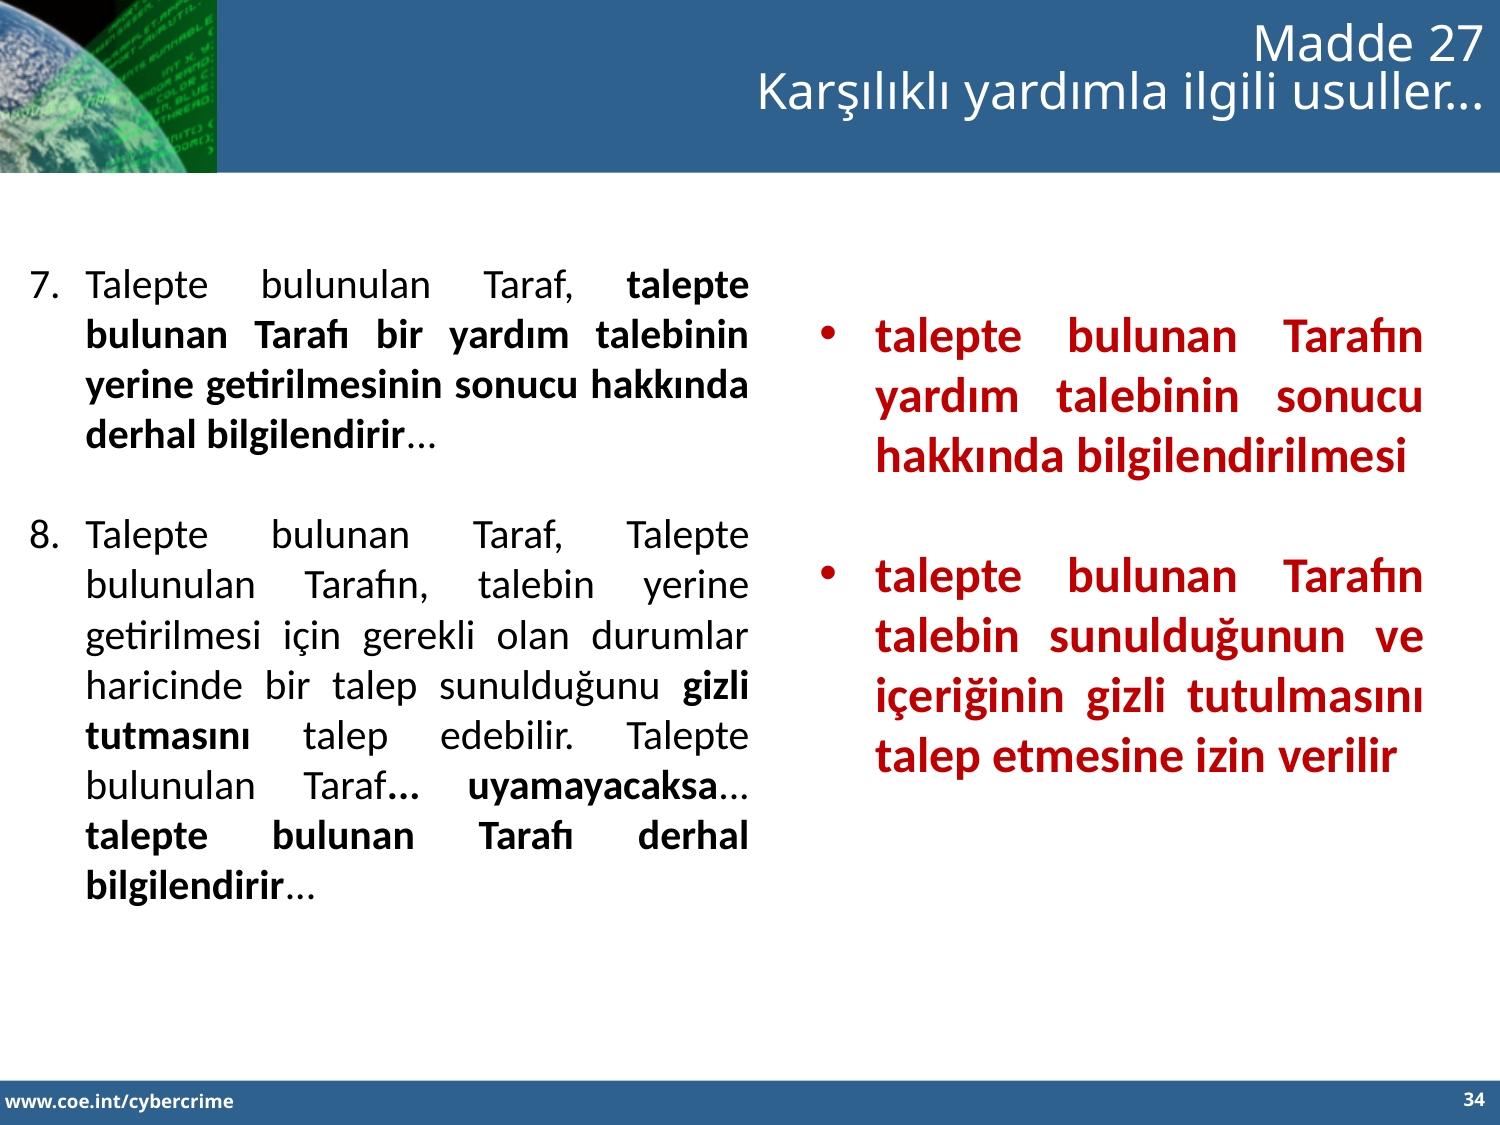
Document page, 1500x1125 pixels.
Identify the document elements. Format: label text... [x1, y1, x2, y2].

slide_number 34 [1149, 1079, 1500, 1125]
text_box Talepte bulunulan Taraf, talepte bulunan Tarafı bir yardım talebinin yerine getirilmesinin sonucu hakkında derhal bilgilendirir... Talepte bulunan Taraf, Talepte bulunulan Tarafın, talebin yerine getirilmesi için gerekli olan durumlar haricinde bir talep sunulduğunu gizli tutmasını talep edebilir. Talepte bulunulan Taraf... uyamayacaksa... talepte bulunan Tarafı derhal bilgilendirir... [14, 249, 765, 915]
text_box Madde 27 Karşılıklı yardımla ilgili usuller... [274, 1, 1500, 148]
picture [0, 1, 217, 173]
text_box talepte bulunan Tarafın yardım talebinin sonucu hakkında bilgilendirilmesi talepte bulunan Tarafın talebin sunulduğunun ve içeriğinin gizli tutulmasını talep etmesine izin verilir [804, 295, 1440, 790]
